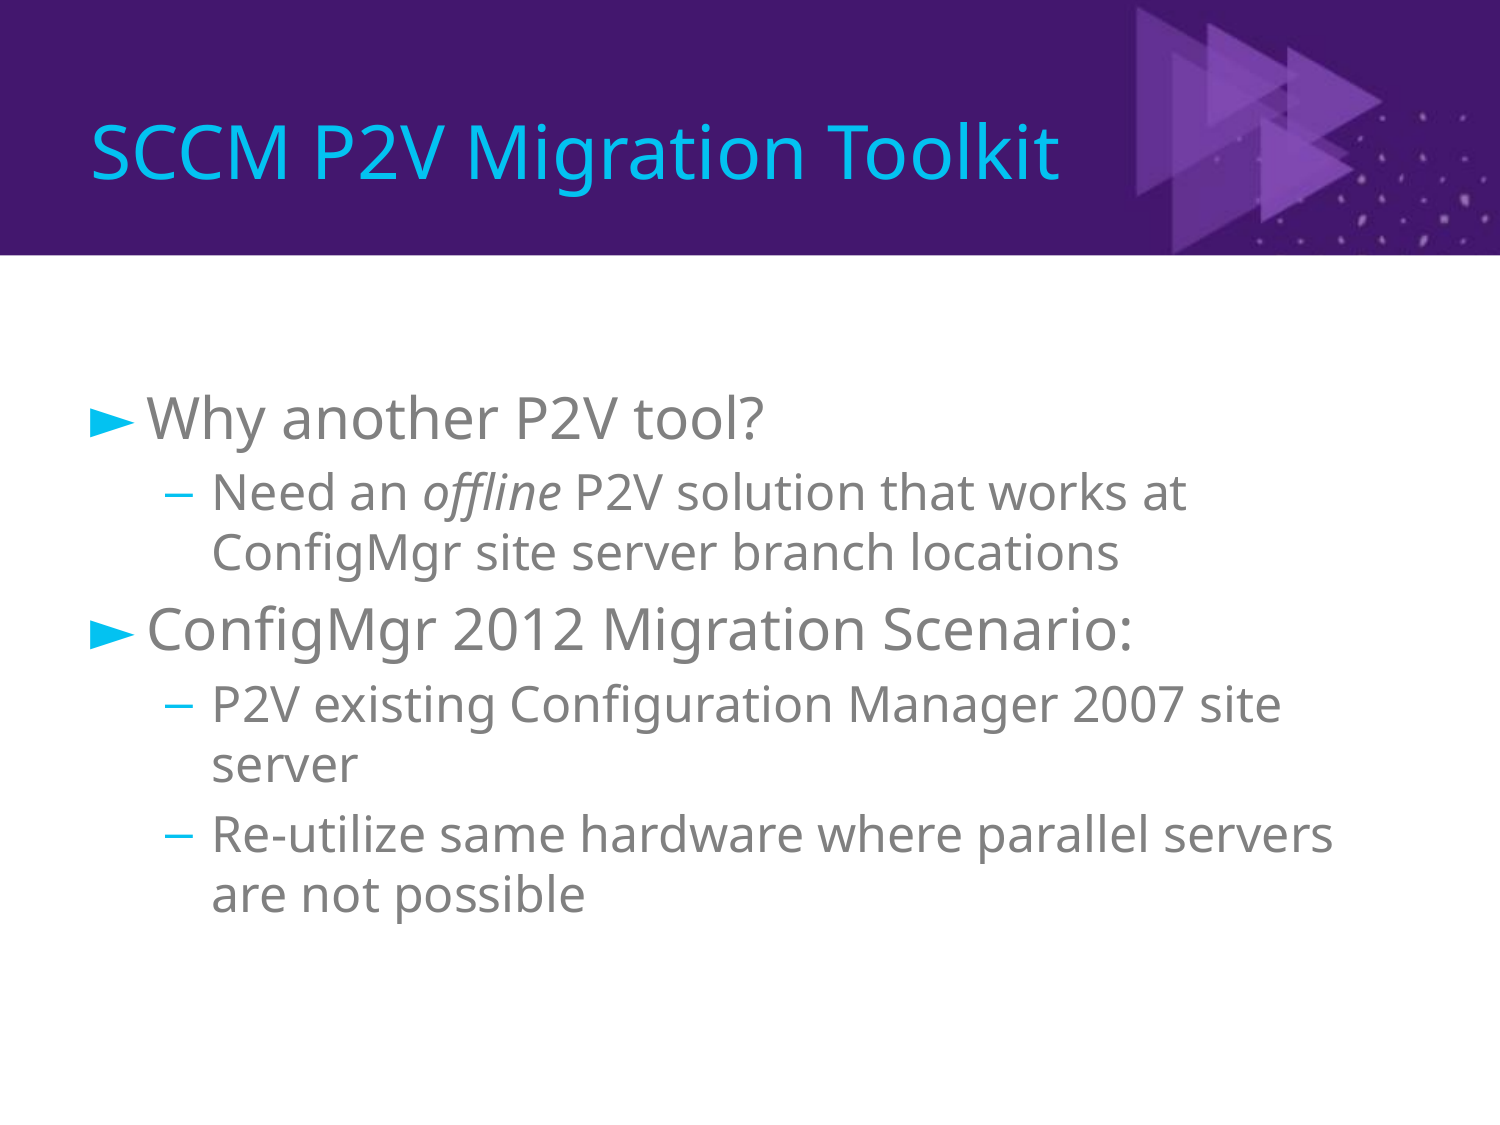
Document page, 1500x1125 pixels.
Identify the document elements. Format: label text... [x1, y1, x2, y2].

picture [0, 0, 1500, 255]
title SCCM P2V Migration Toolkit [75, 56, 1425, 244]
list Why another P2V tool? Need an offline P2V solution that works at ConfigMgr site server branch locations ConfigMgr 2012 Migration Scenario: P2V existing Configuration Manager 2007 site server Re-utilize same hardware where parallel servers are not possible [75, 373, 1425, 1005]
